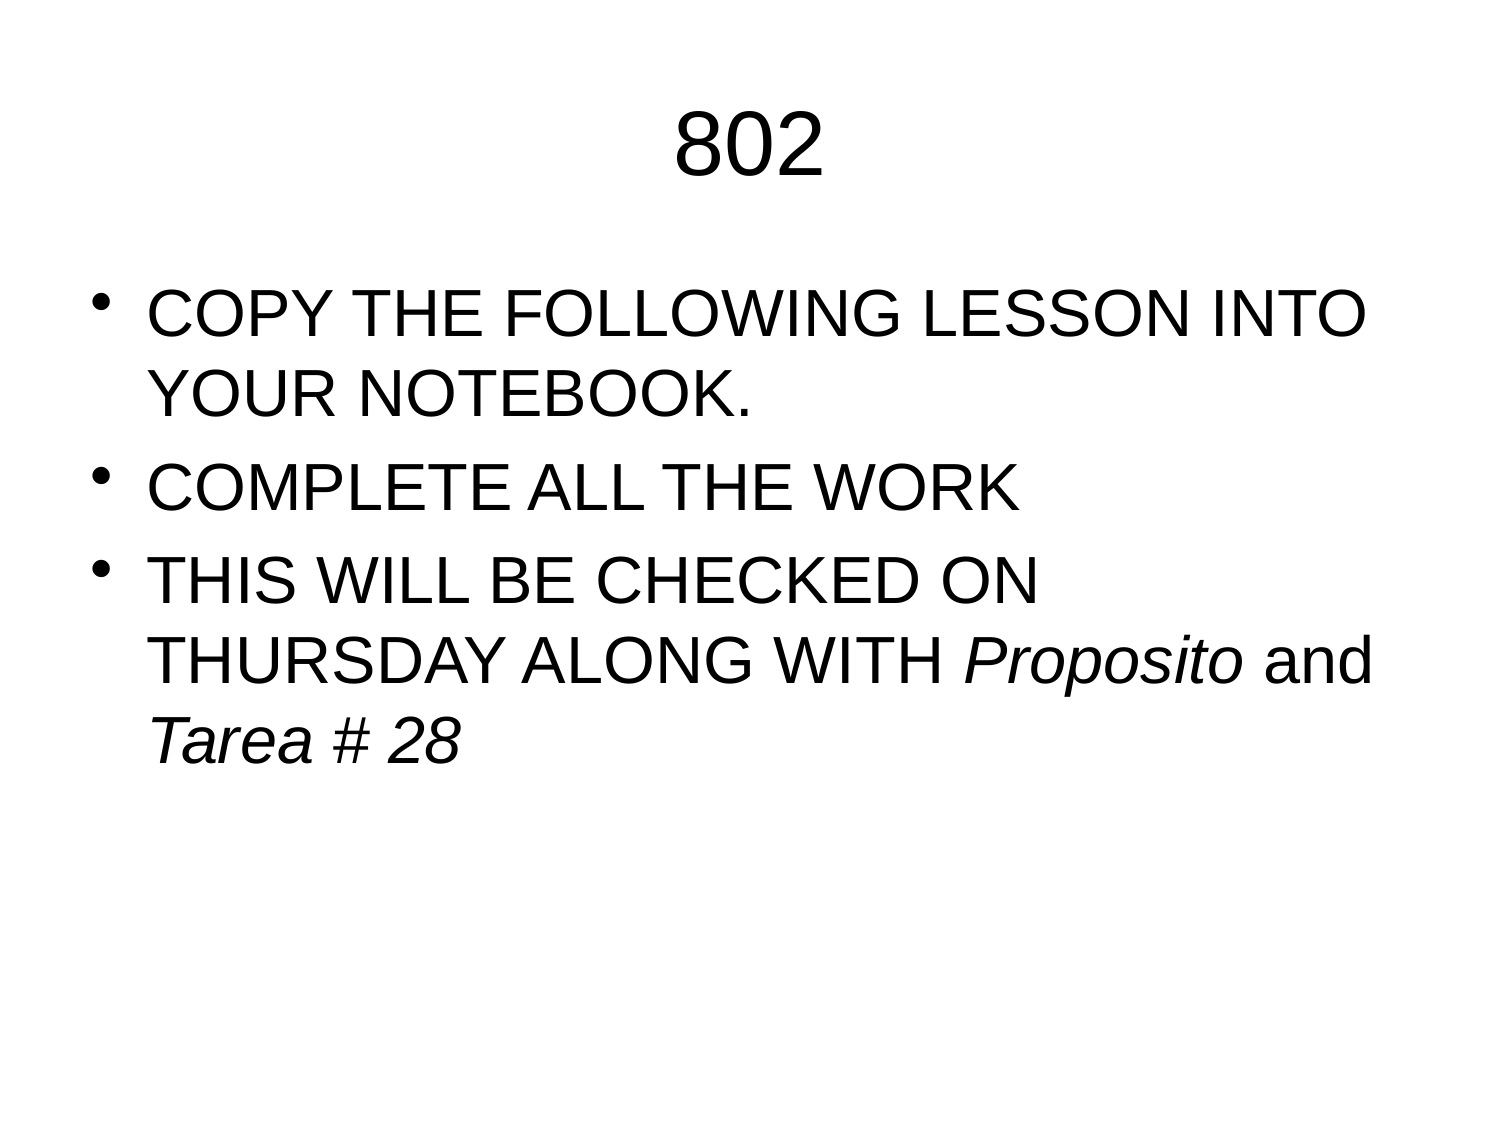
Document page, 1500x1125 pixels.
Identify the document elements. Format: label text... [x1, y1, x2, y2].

title 802 [75, 45, 1425, 233]
list COPY THE FOLLOWING LESSON INTO YOUR NOTEBOOK. COMPLETE ALL THE WORK THIS WILL BE CHECKED ON THURSDAY ALONG WITH Proposito and Tarea # 28 [75, 262, 1425, 1005]
